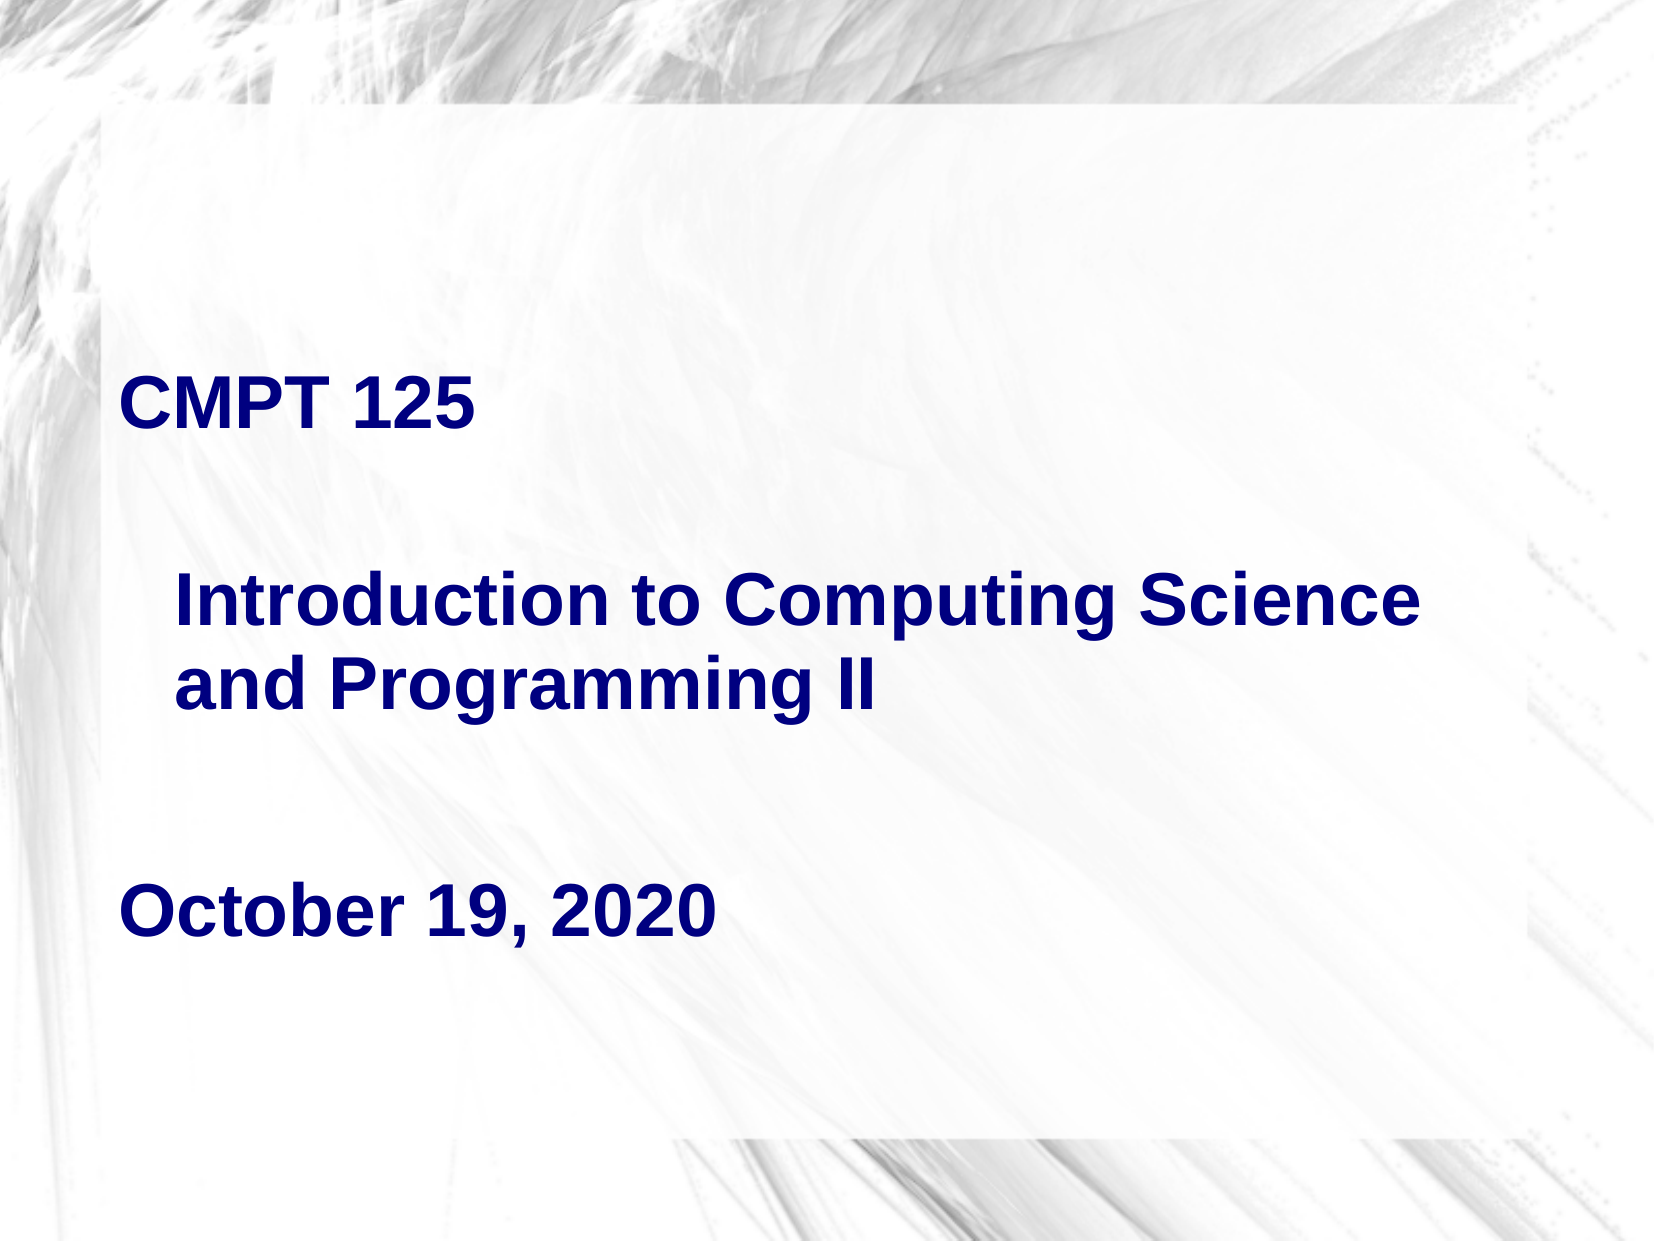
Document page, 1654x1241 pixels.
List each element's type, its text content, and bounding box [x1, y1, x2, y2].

list CMPT 125 Introduction to Computing Science and Programming II October 19, 2020 [118, 236, 1571, 1171]
picture [0, 0, 1654, 1241]
